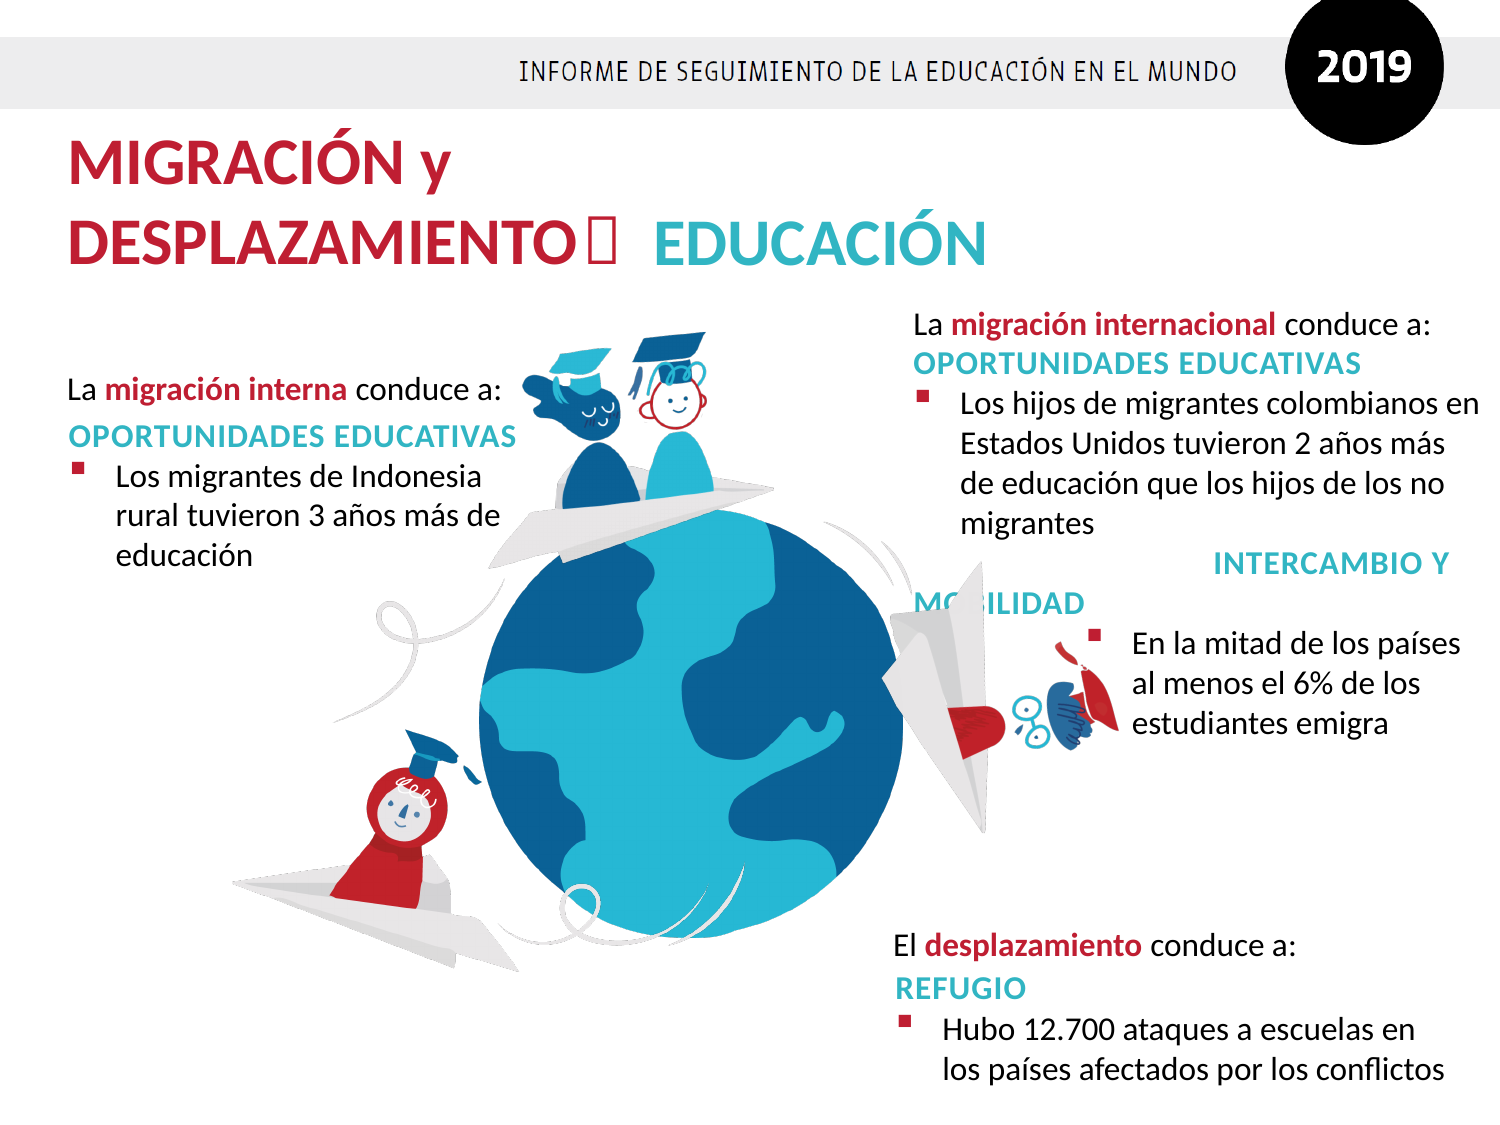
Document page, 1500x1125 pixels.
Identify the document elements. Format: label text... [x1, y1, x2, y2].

text_box MIGRACIÓN y DESPLAZAMIENTO  [52, 110, 709, 286]
text_box EDUCACIÓN [709, 191, 1044, 286]
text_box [878, 915, 1475, 1096]
picture [1285, 0, 1444, 145]
picture [232, 313, 1136, 972]
text_box La migración internacional conduce a: OPORTUNIDADES EDUCATIVAS Los hijos de migrantes colombianos en Estados Unidos tuvieron 2 años más de educación que los hijos de los no migrantes INTERCAMBIO Y MOBILIDAD En la mitad de los países al menos el 6% de los estudiantes emigra [898, 294, 1500, 749]
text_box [52, 360, 342, 535]
